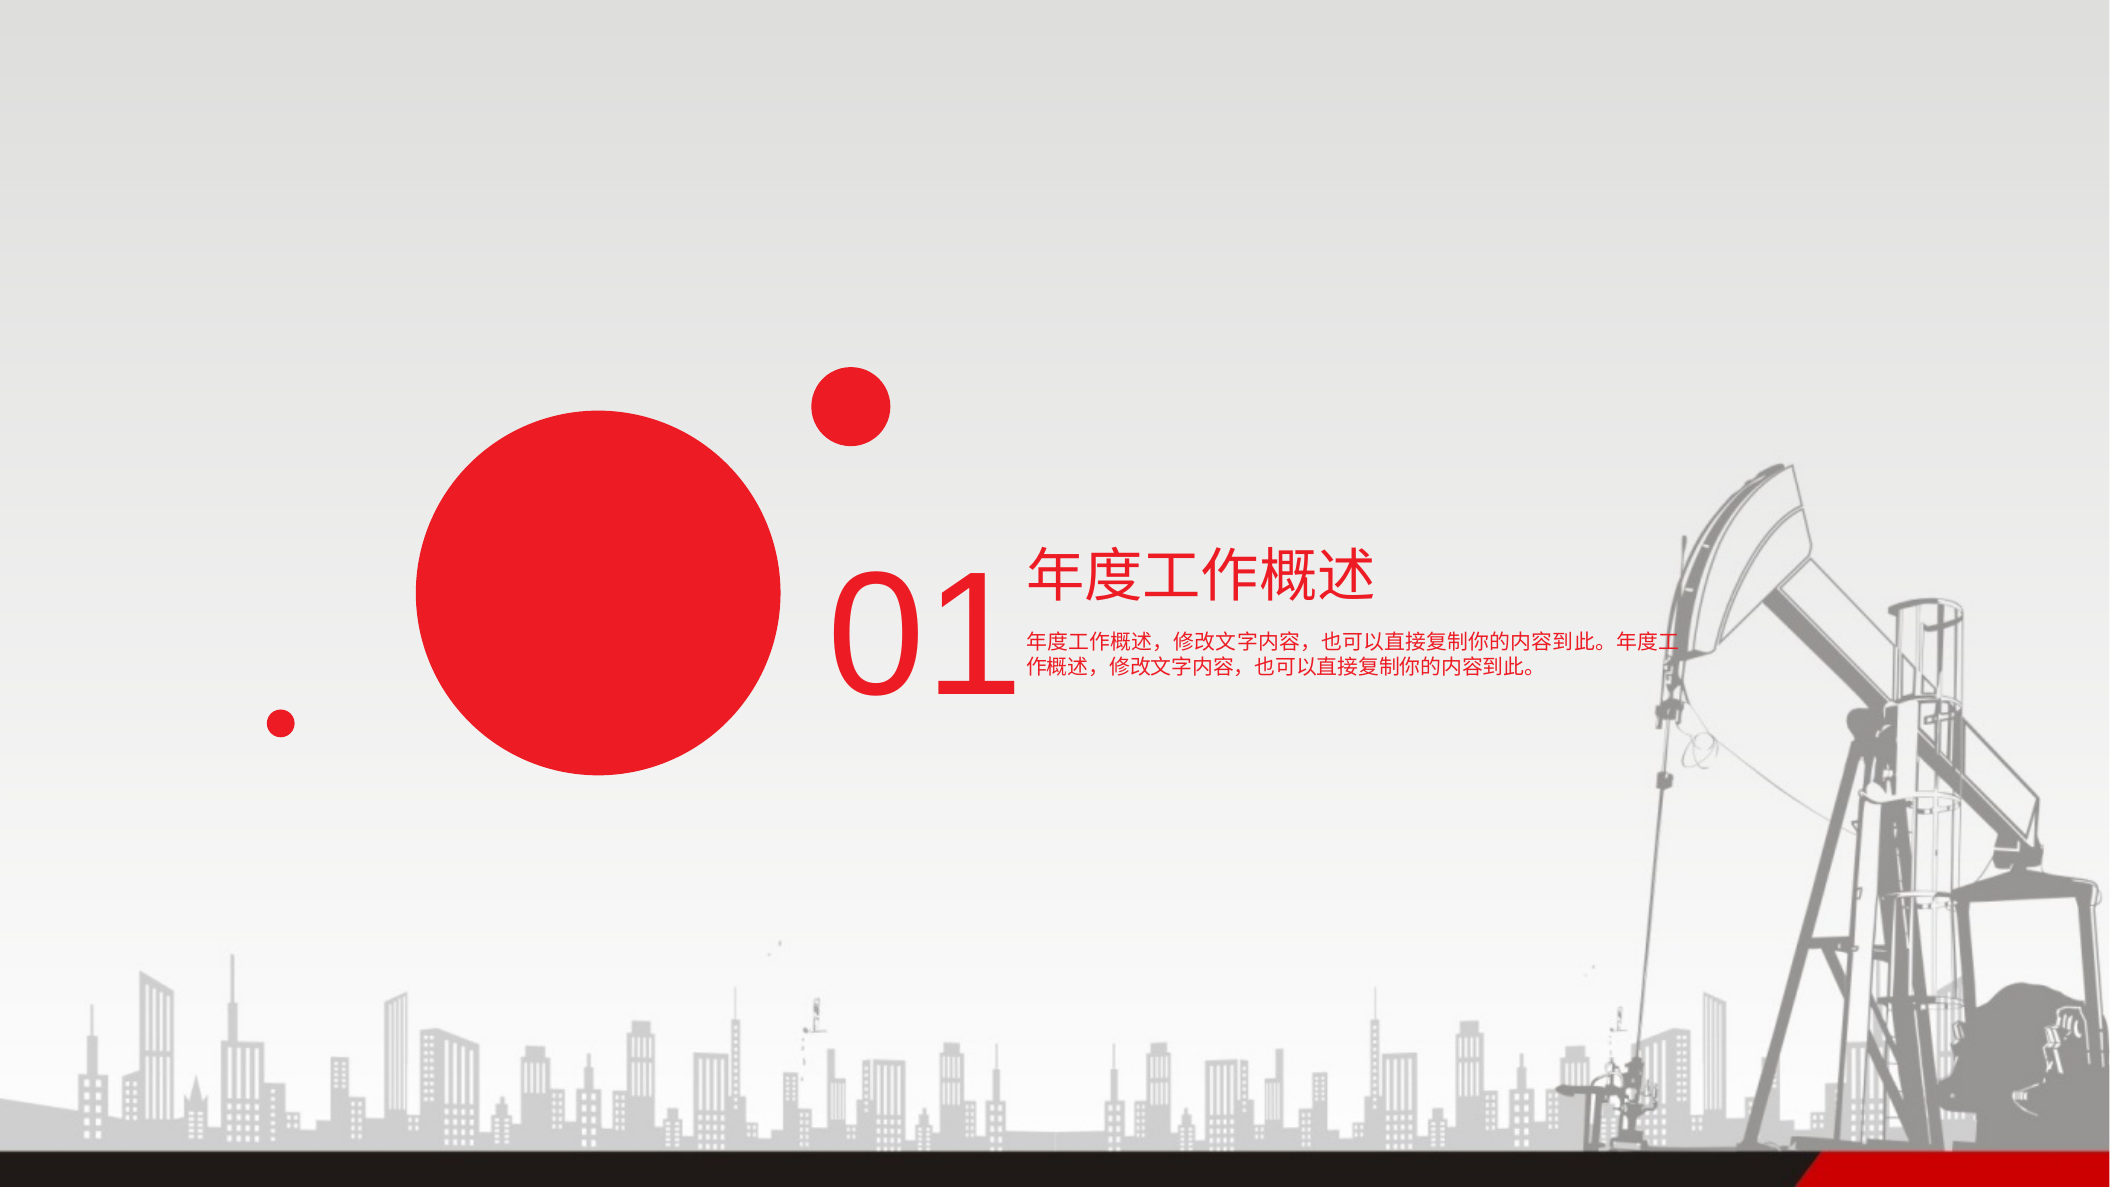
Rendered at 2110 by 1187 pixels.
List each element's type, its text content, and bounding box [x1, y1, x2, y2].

text_box 年度工作概述，修改文字内容，也可以直接复制你的内容到此。年度工作概述，修改文字内容，也可以直接复制你的内容到此。 [1026, 628, 1679, 679]
picture [0, 0, 2110, 1187]
text_box 01 [780, 511, 1070, 737]
text_box 年度工作概述 [1026, 537, 1495, 609]
text_box [415, 410, 780, 776]
text_box [811, 367, 891, 447]
text_box [266, 709, 295, 738]
